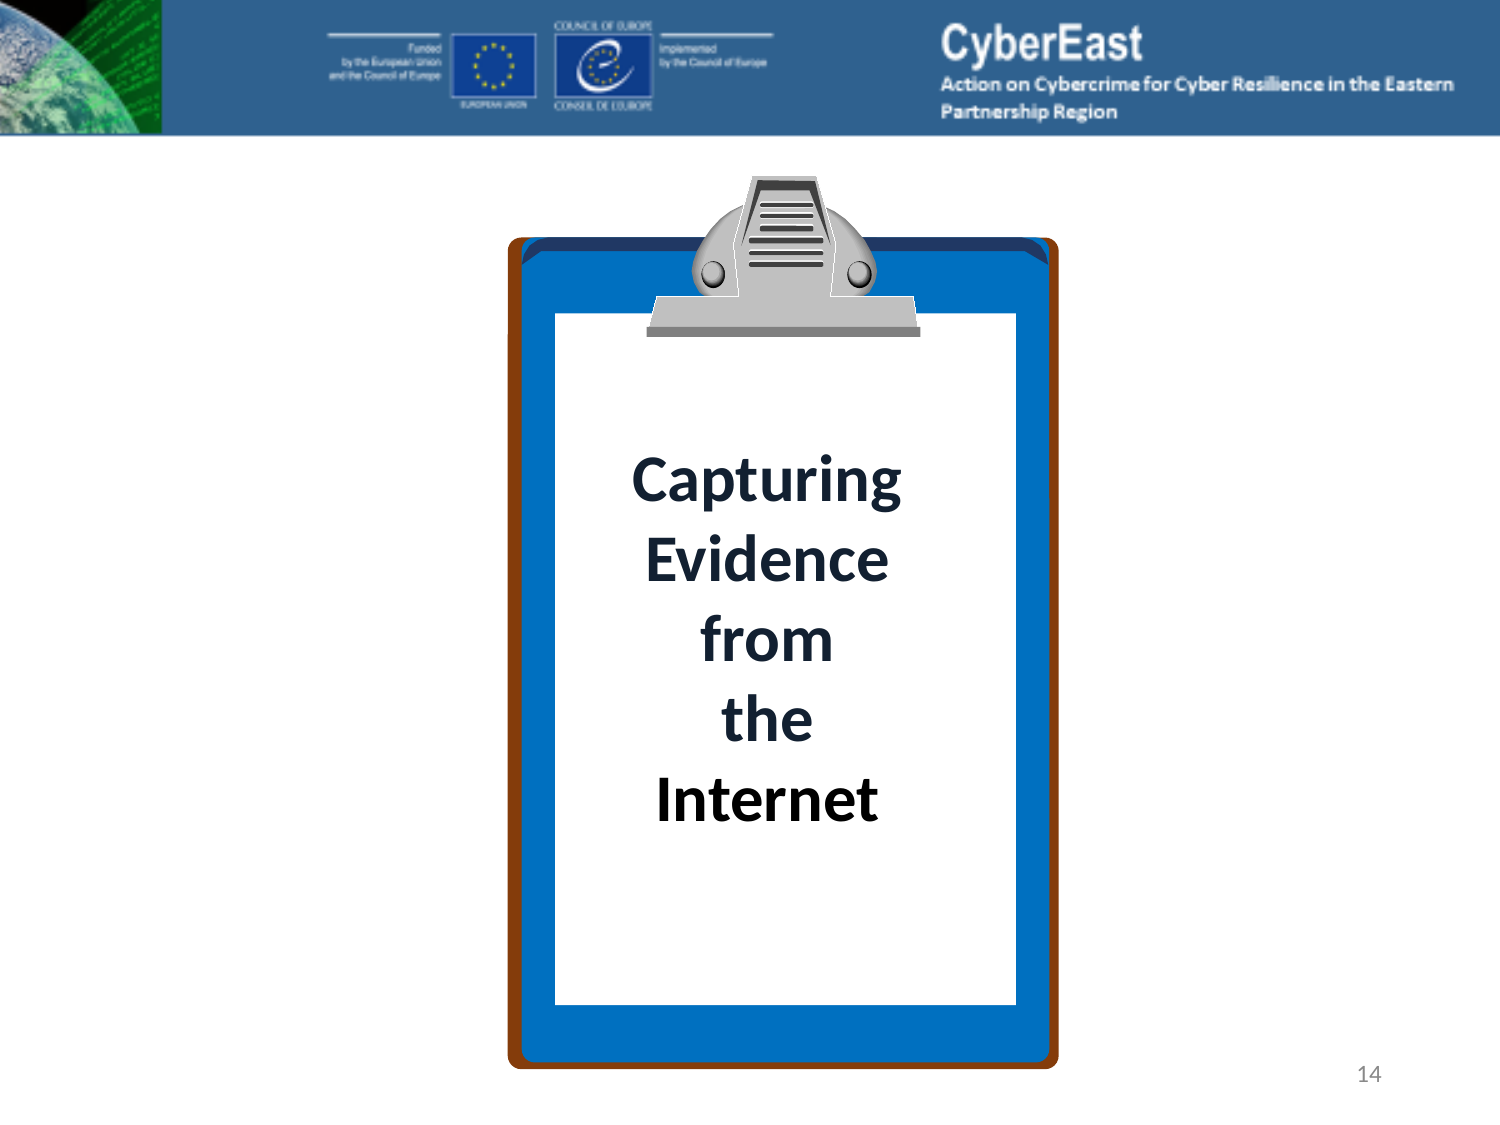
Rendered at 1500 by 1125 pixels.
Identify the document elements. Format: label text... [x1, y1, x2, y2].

picture [0, 0, 1500, 1125]
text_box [507, 175, 1060, 1073]
slide_number 14 [1059, 1042, 1397, 1103]
